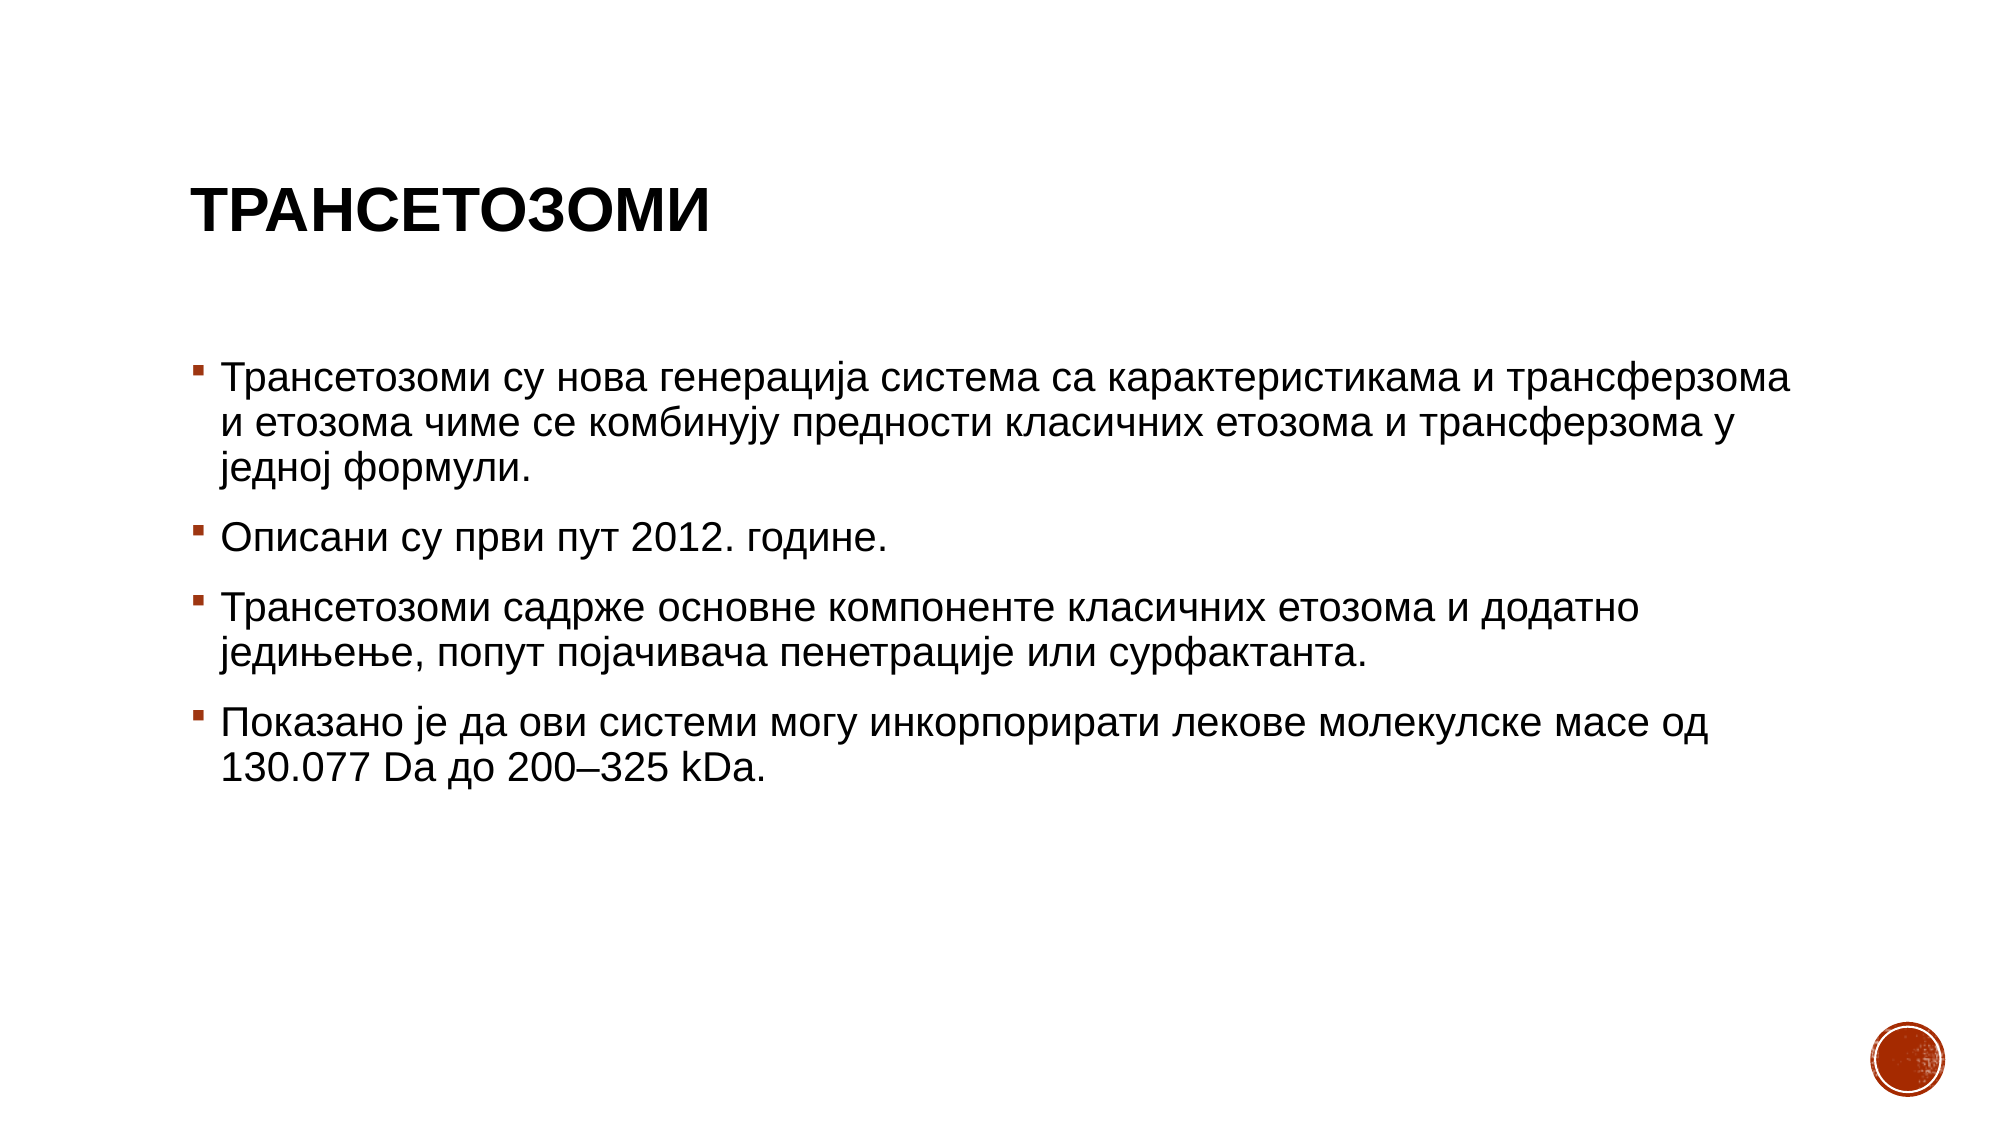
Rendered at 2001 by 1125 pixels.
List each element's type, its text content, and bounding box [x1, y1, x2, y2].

list Трансетозоми су нова генерација система са карактеристикама и трансферзома и етозома чиме се комбинују предности класичних етозома и трансферзома у једној формули. Описани су први пут 2012. године. Трансетозоми садрже основне компоненте класичних етозома и додатно једињење, попут појачивача пенетрације или сурфактанта. Показано је да ови системи могу инкорпорирати лекове молекулске масе од 130.077 Dа до 200–325 kDа. [175, 348, 1826, 1013]
title трансetoзоми [175, 79, 1826, 344]
